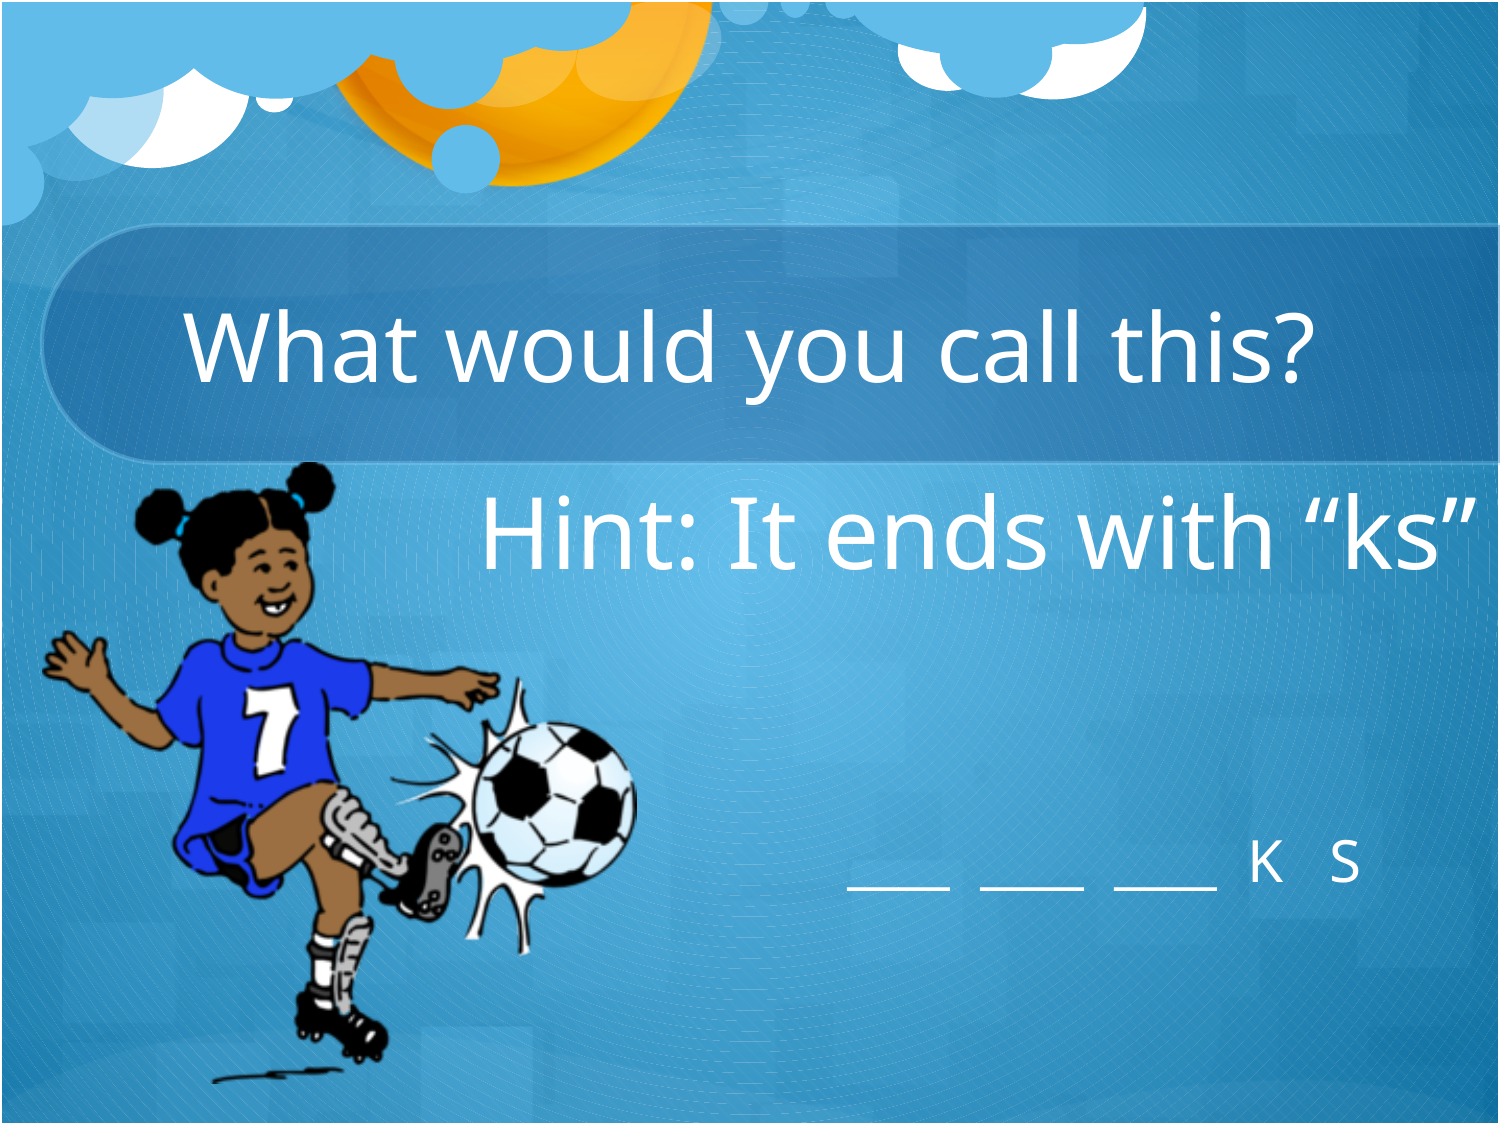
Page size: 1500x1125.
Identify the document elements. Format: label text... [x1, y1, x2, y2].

text_box ____ ____ ____ K S [832, 816, 1377, 902]
title What would you call this? [42, 224, 1500, 463]
text_box Hint: It ends with “ks” [645, 462, 1494, 598]
picture [2, 2, 1498, 1123]
